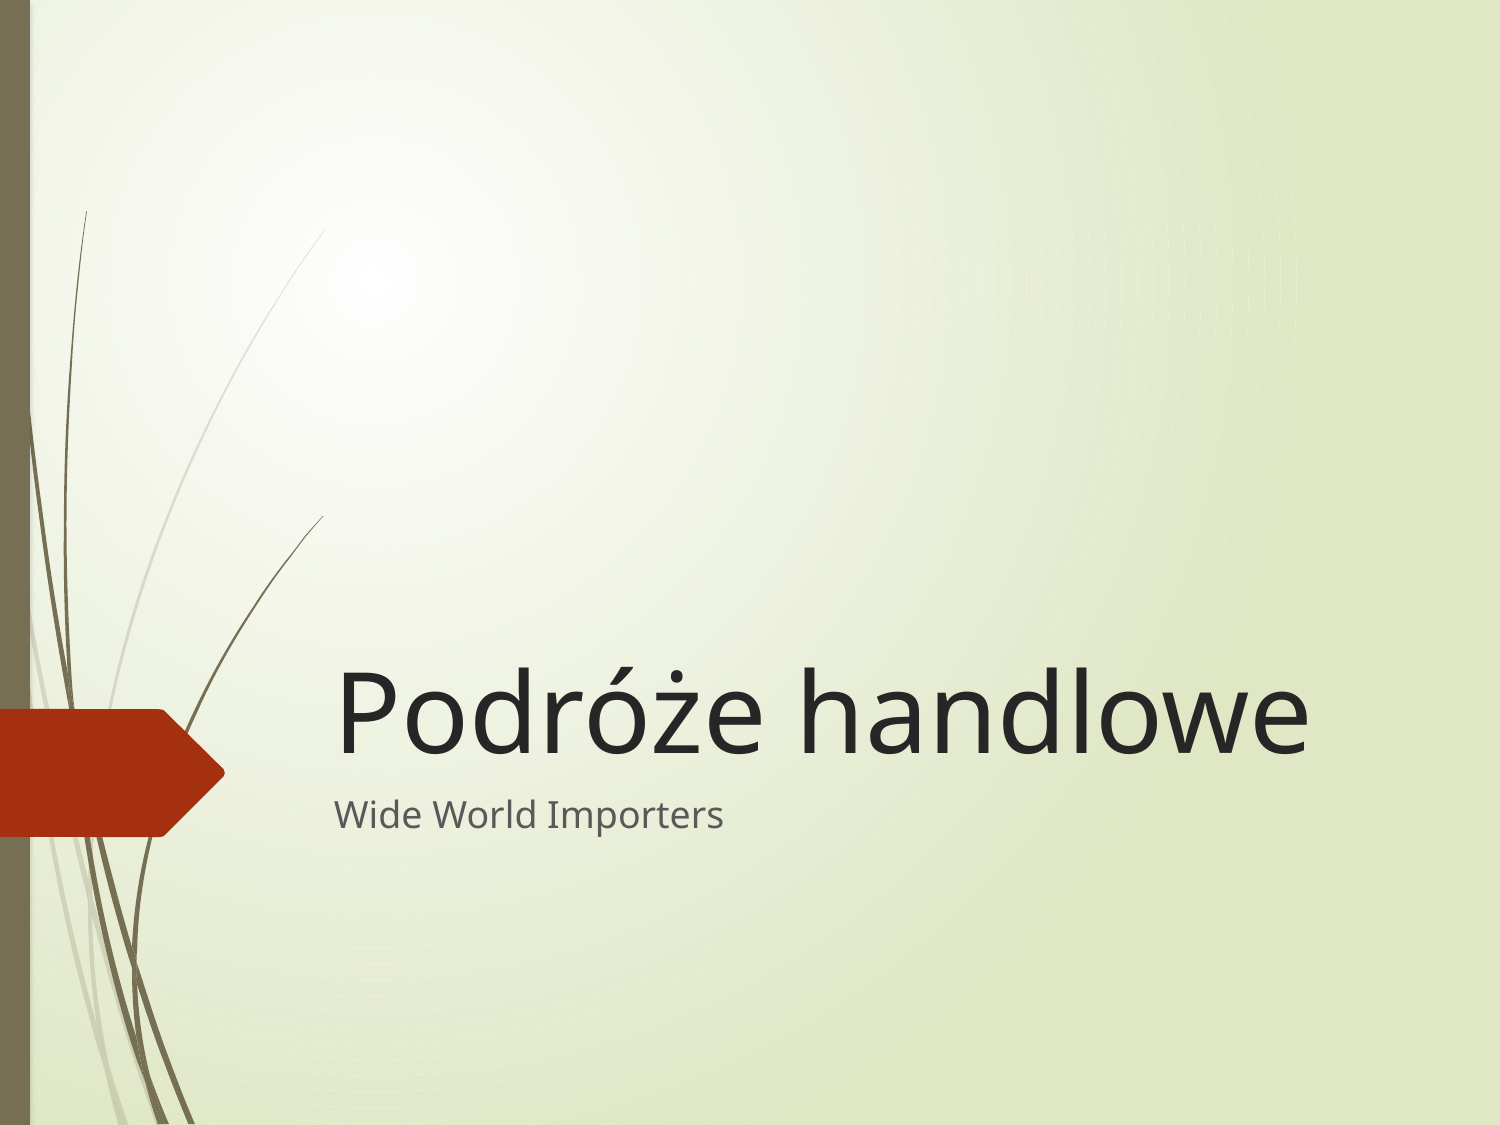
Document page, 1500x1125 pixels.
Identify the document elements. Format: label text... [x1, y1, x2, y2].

title Podróże handlowe [318, 412, 1402, 783]
subtitle Wide World Importers [318, 783, 1402, 969]
